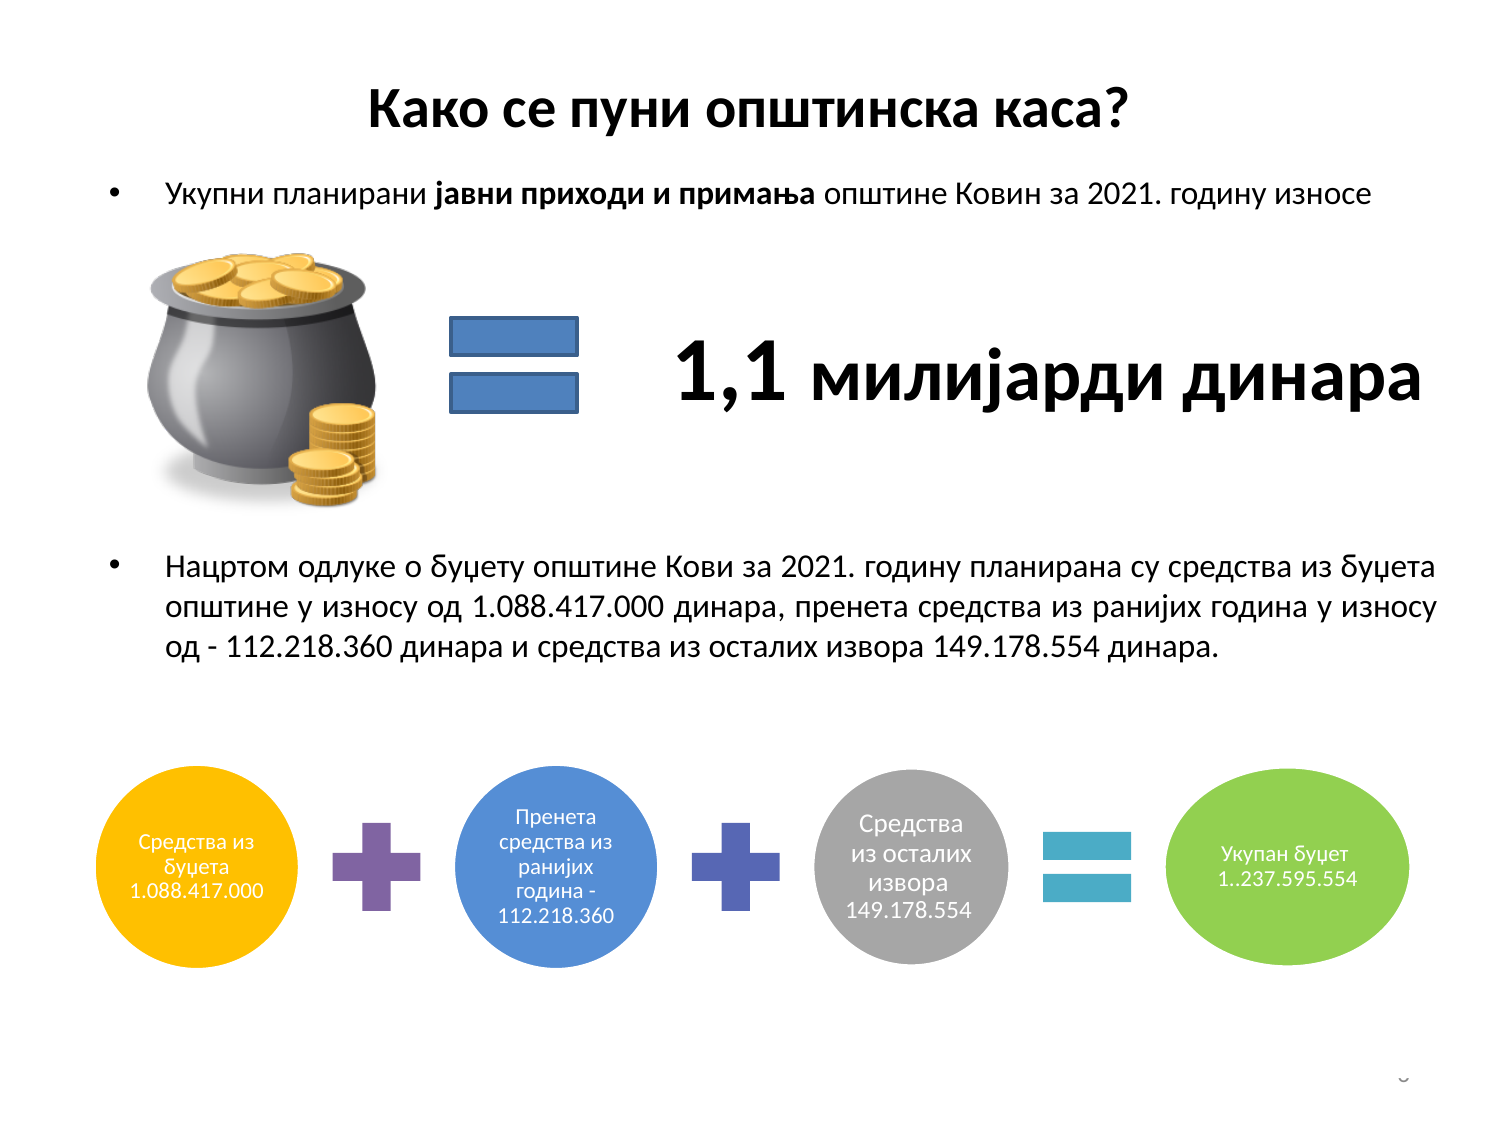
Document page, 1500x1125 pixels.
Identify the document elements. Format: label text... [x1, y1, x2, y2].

picture [135, 241, 404, 530]
title Како се пуни општинска каса? [75, 45, 1425, 165]
text_box 1,1 милијарди динара [636, 301, 1454, 427]
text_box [93, 715, 1412, 1019]
slide_number 6 [1074, 1042, 1425, 1103]
text_box [449, 316, 579, 357]
text_box [449, 372, 579, 414]
list Укупни планирани јавни приходи и примања општине Ковин за 2021. годину износе Нацртом одлуке о буџету општине Кови за 2021. годину планирана су средства из буџета општине у износу од 1.088.417.000 динара, пренета средства из ранијих година у износу од - 112.218.360 динара и средства из осталих извора 149.178.554 динара. [93, 164, 1454, 1079]
